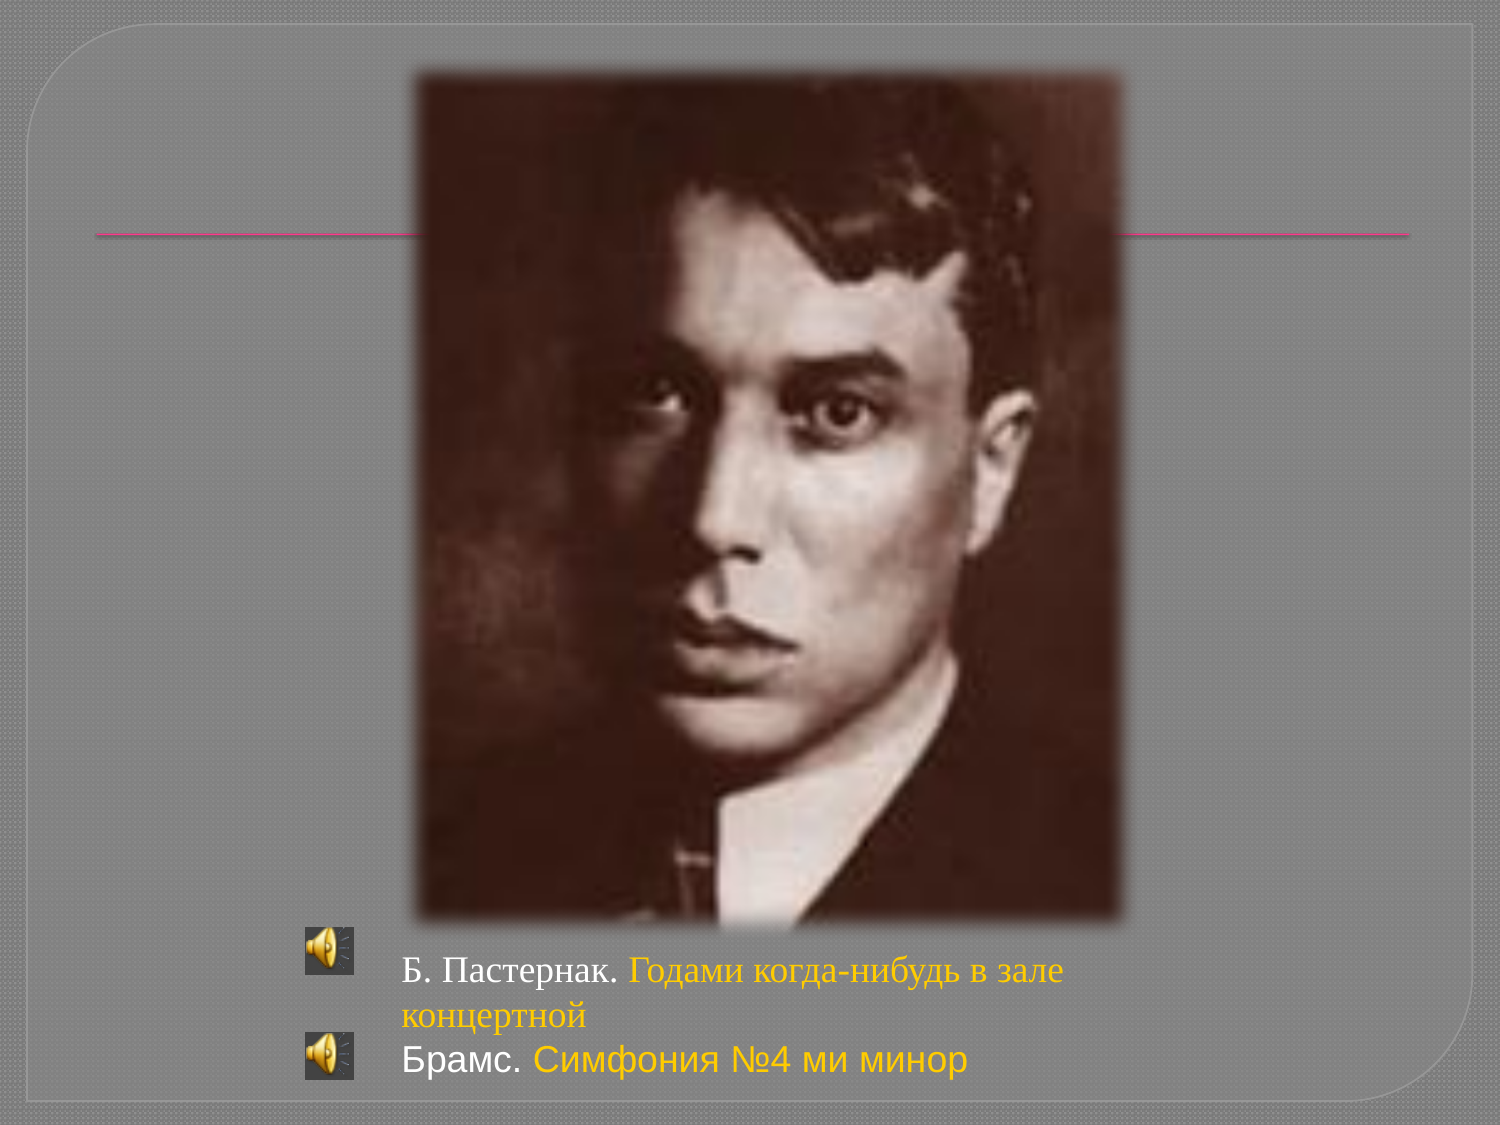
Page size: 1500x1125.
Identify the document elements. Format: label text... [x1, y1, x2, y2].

picture [397, 54, 1141, 941]
picture [304, 1031, 355, 1082]
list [304, 925, 355, 977]
text_box Б. Пастернак. Годами когда-нибудь в зале концертной Брамс. Симфония №4 ми минор [386, 937, 1137, 1125]
